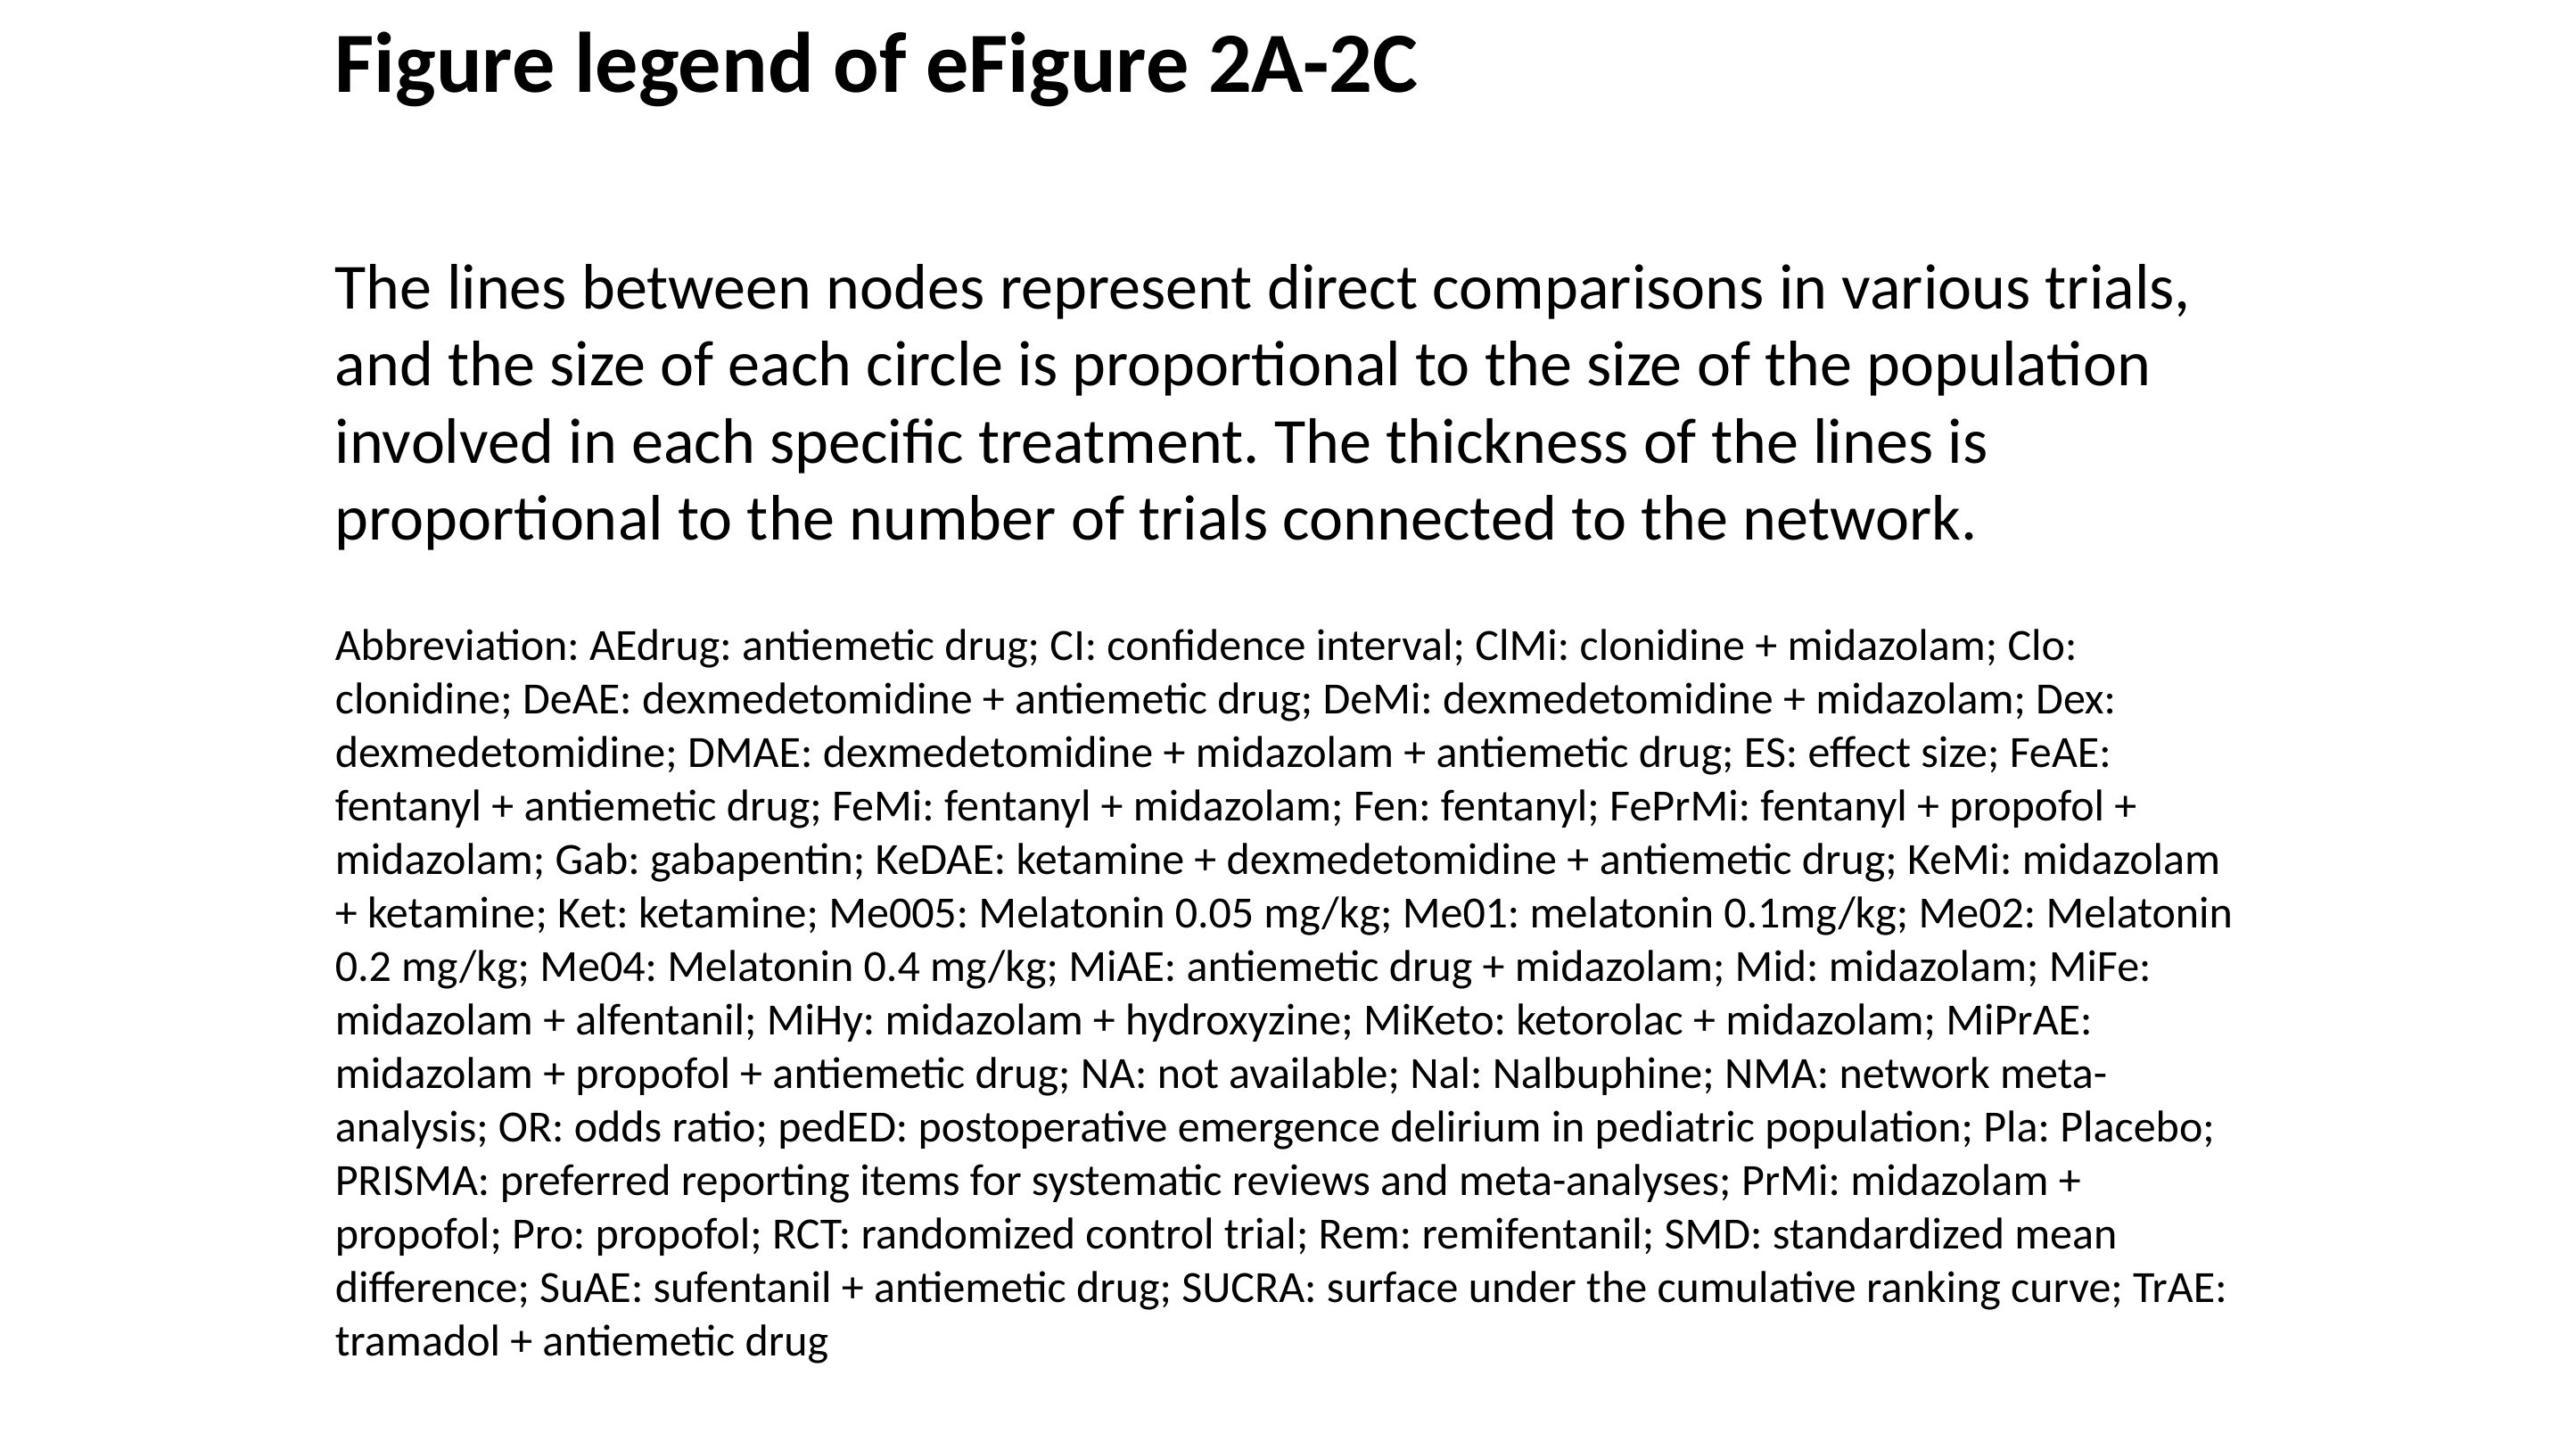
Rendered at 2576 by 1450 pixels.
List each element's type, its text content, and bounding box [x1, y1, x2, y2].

text_box Abbreviation: AEdrug: antiemetic drug; CI: confidence interval; ClMi: clonidine + midazolam; Clo: clonidine; DeAE: dexmedetomidine + antiemetic drug; DeMi: dexmedetomidine + midazolam; Dex: dexmedetomidine; DMAE: dexmedetomidine + midazolam + antiemetic drug; ES: effect size; FeAE: fentanyl + antiemetic drug; FeMi: fentanyl + midazolam; Fen: fentanyl; FePrMi: fentanyl + propofol + midazolam; Gab: gabapentin; KeDAE: ketamine + dexmedetomidine + antiemetic drug; KeMi: midazolam + ketamine; Ket: ketamine; Me005: Melatonin 0.05 mg/kg; Me01: melatonin 0.1mg/kg; Me02: Melatonin 0.2 mg/kg; Me04: Melatonin 0.4 mg/kg; MiAE: antiemetic drug + midazolam; Mid: midazolam; MiFe: midazolam + alfentanil; MiHy: midazolam + hydroxyzine; MiKeto: ketorolac + midazolam; MiPrAE: midazolam + propofol + antiemetic drug; NA: not available; Nal: Nalbuphine; NMA: network meta-analysis; OR: odds ratio; pedED: postoperative emergence delirium in pediatric population; Pla: Placebo; PRISMA: preferred reporting items for systematic reviews and meta-analyses; PrMi: midazolam + propofol; Pro: propofol; RCT: randomized control trial; Rem: remifentanil; SMD: standardized mean difference; SuAE: sufentanil + antiemetic drug; SUCRA: surface under the cumulative ranking curve; TrAE: tramadol + antiemetic drug [322, 608, 2254, 1372]
text_box The lines between nodes represent direct comparisons in various trials, and the size of each circle is proportional to the size of the population involved in each specific treatment. The thickness of the lines is proportional to the number of trials connected to the network. [322, 237, 2254, 560]
text_box Figure legend of eFigure 2A-2C [322, 0, 2004, 117]
